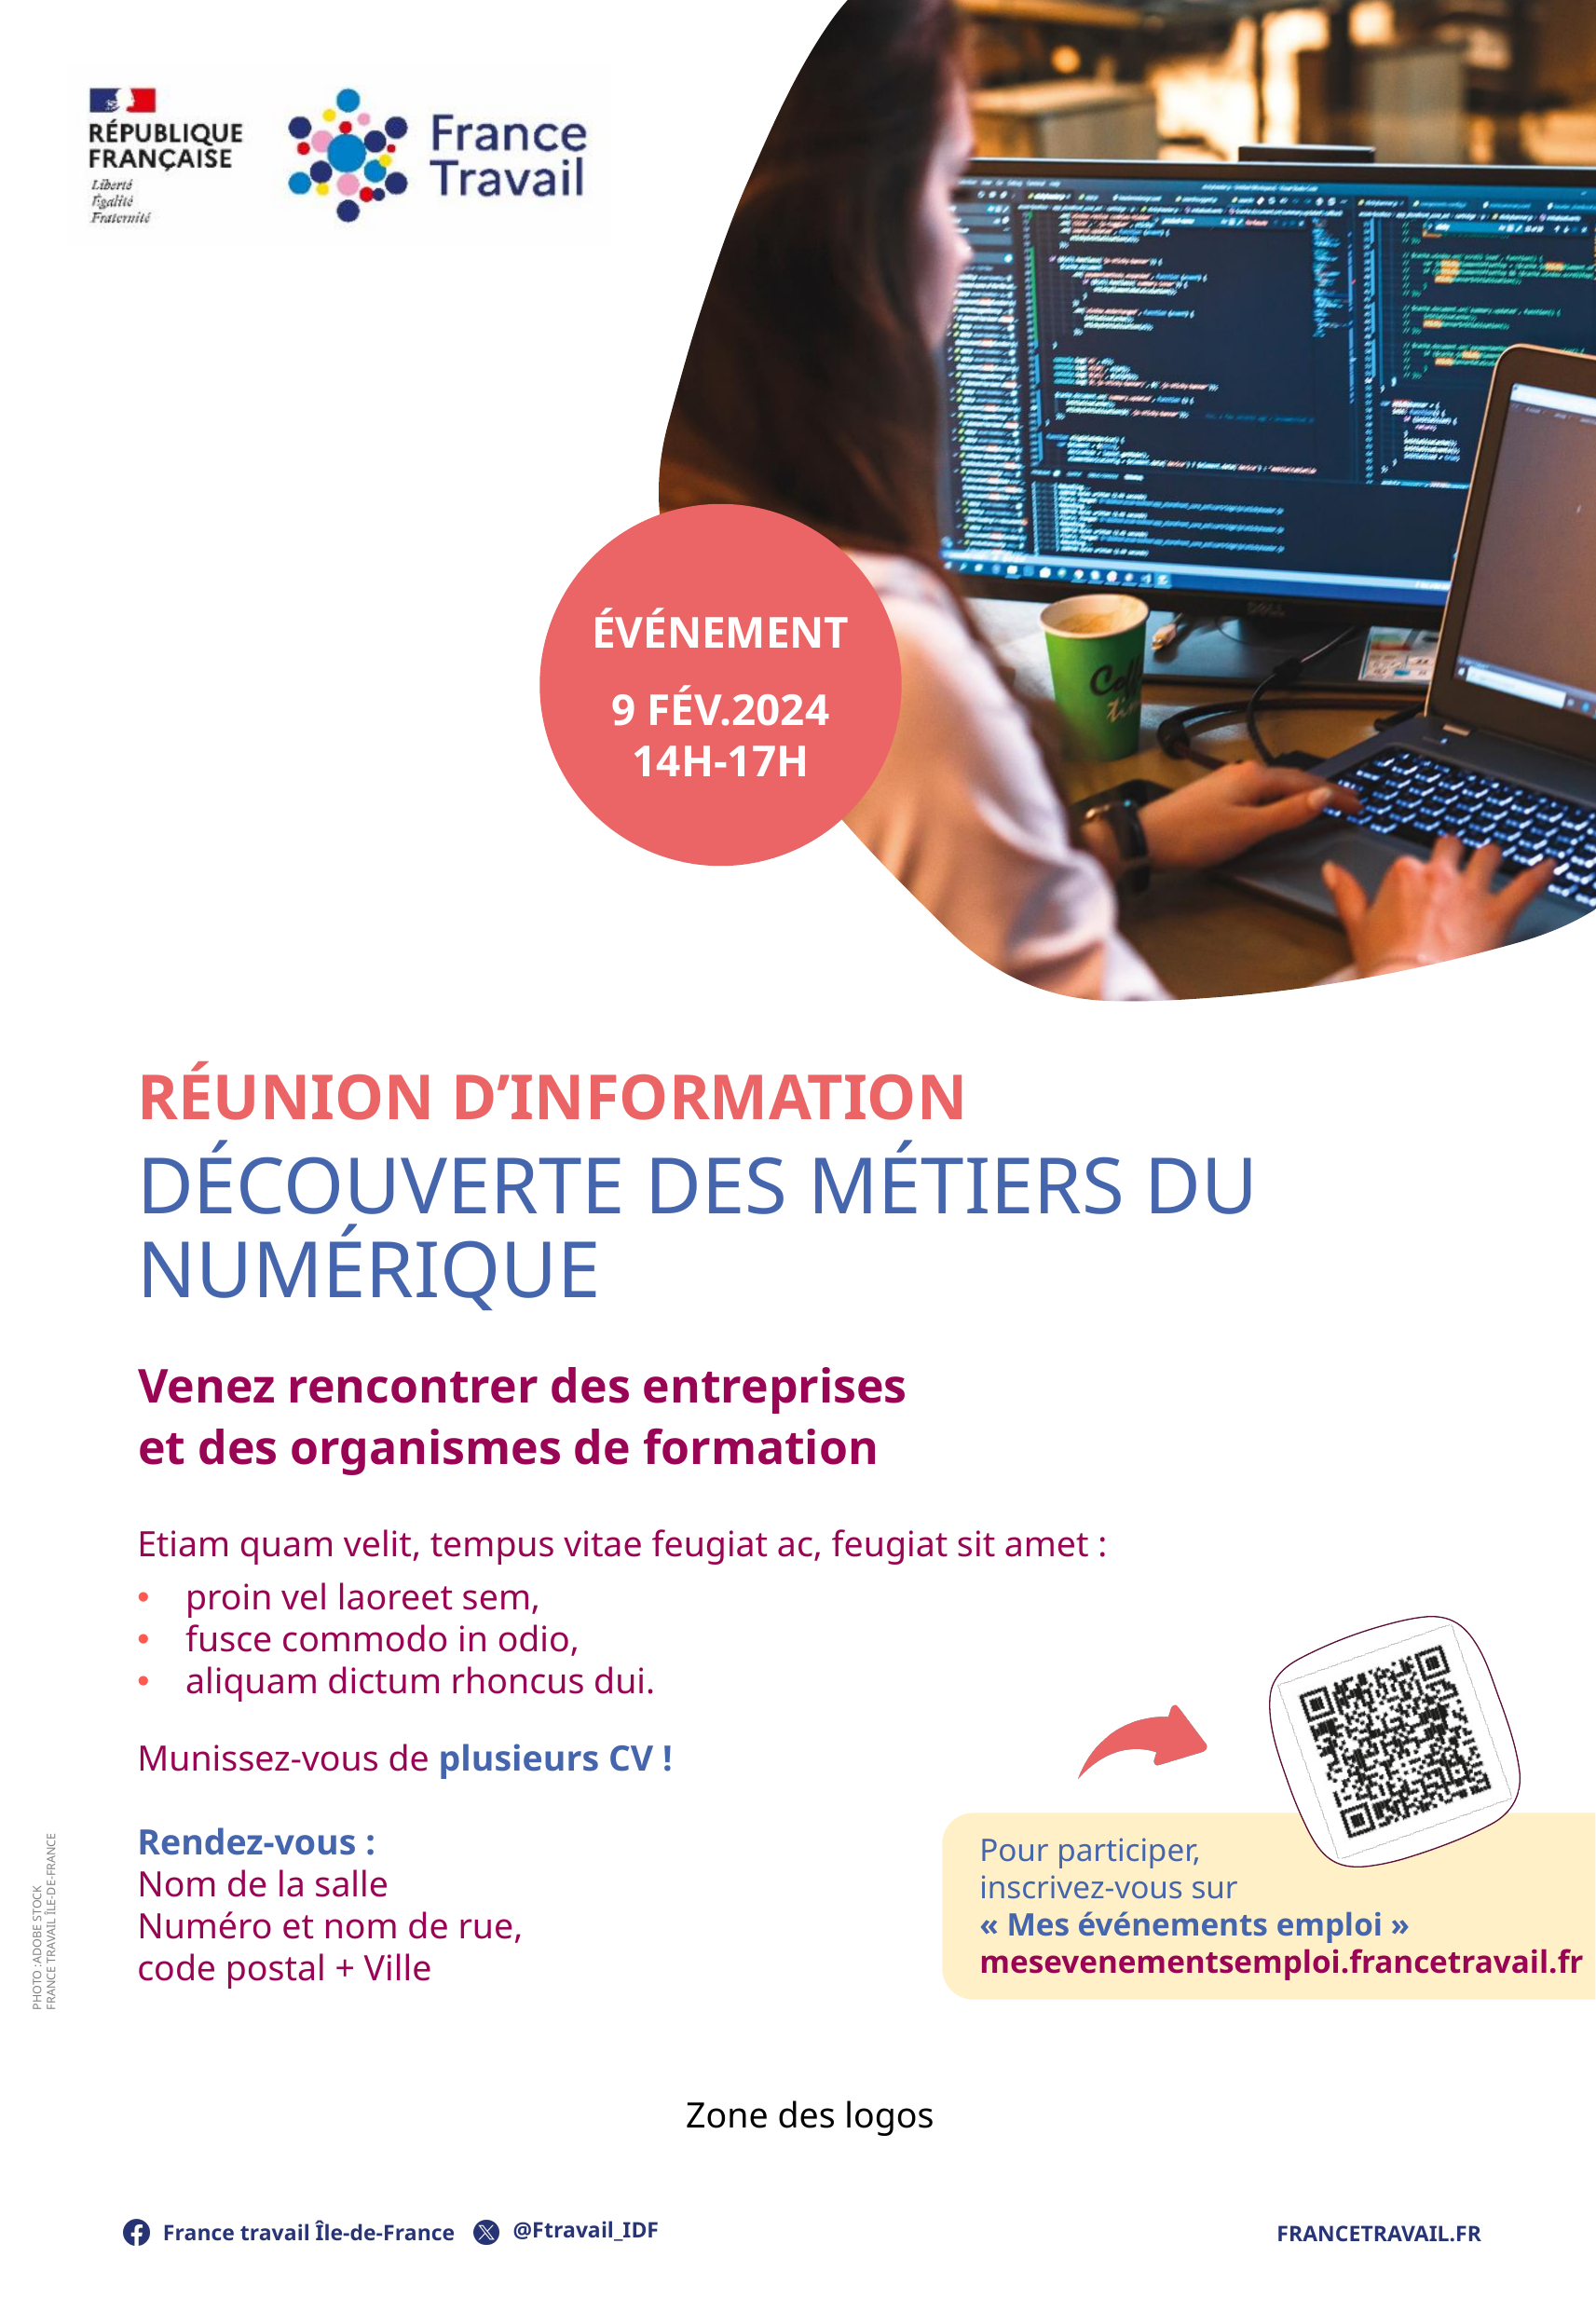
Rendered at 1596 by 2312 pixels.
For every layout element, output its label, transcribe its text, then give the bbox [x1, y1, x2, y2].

text_box [555, 502, 886, 607]
text_box Événement 9 fév.2024 14h-17h [473, 607, 968, 792]
picture [122, 2219, 150, 2246]
text_box Réunion d’information [123, 1050, 1003, 1140]
text_box Venez rencontrer des entreprises et des organismes de formation [124, 1344, 1263, 1481]
text_box Pour participer, inscrivez-vous sur « Mes événements emploi » mesevenementsemploi.francetravail.fr [965, 1824, 1596, 1987]
picture [1071, 1689, 1211, 1826]
text_box France travail Île-de-France [149, 2212, 488, 2252]
text_box [940, 1811, 1596, 2002]
text_box Découverte des métiers du numérique [123, 1140, 1316, 1321]
text_box [659, 0, 1596, 1002]
text_box [573, 792, 868, 868]
text_box francetravail.fr [1262, 2213, 1522, 2253]
text_box Zone des logos [123, 2051, 1497, 2176]
text_box Etiam quam velit, tempus vitae feugiat ac, feugiat sit amet : proin vel laoreet sem, fusce commodo in odio, aliquam dictum rhoncus dui. Munissez-vous de plusieurs CV ! Rendez-vous : Nom de la salle Numéro et nom de rue, code postal + Ville [123, 1514, 1179, 1995]
picture [473, 2219, 500, 2246]
picture [66, 65, 611, 247]
text_box @Ftravail_IDF [498, 2209, 699, 2250]
picture [1262, 1610, 1526, 1874]
